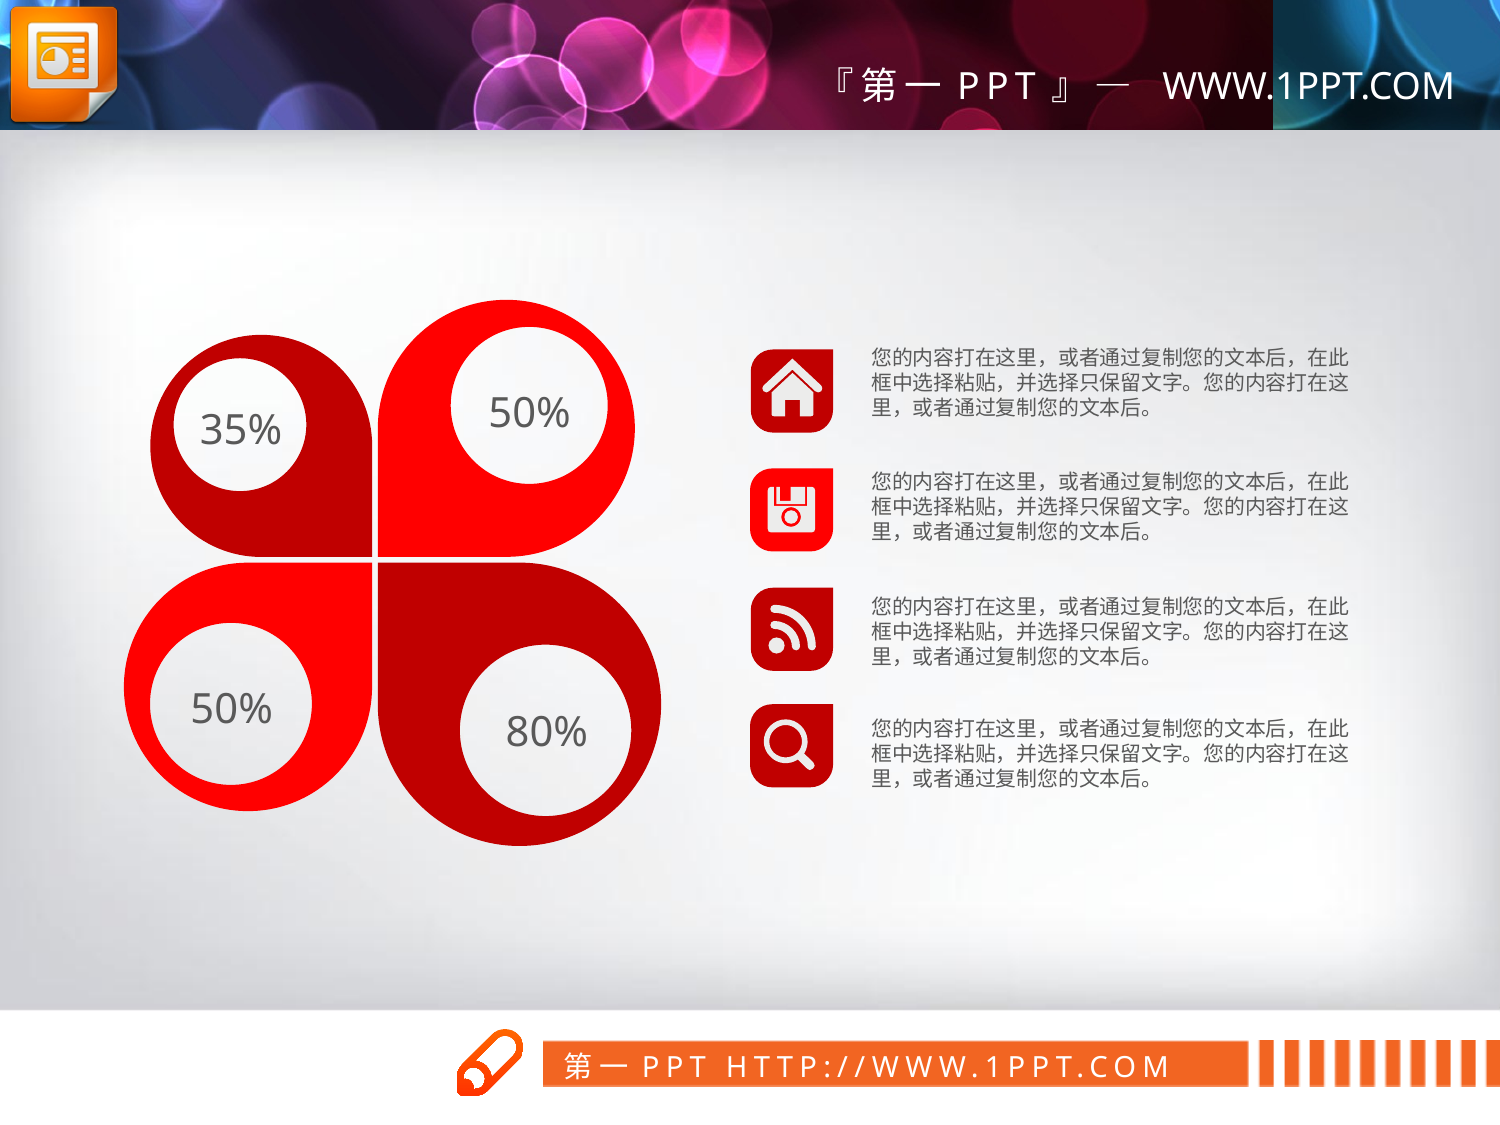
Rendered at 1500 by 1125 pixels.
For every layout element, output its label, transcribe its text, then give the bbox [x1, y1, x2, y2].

picture [543, 1040, 1500, 1087]
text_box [749, 468, 834, 552]
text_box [750, 349, 834, 433]
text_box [377, 562, 662, 847]
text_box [749, 703, 834, 788]
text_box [149, 334, 372, 558]
picture [0, 0, 1500, 1012]
text_box 您的内容打在这里，或者通过复制您的文本后，在此框中选择粘贴，并选择只保留文字。您的内容打在这里，或者通过复制您的文本后。 [856, 337, 1374, 427]
text_box 您的内容打在这里，或者通过复制您的文本后，在此框中选择粘贴，并选择只保留文字。您的内容打在这里，或者通过复制您的文本后。 [856, 461, 1374, 552]
text_box 您的内容打在这里，或者通过复制您的文本后，在此框中选择粘贴，并选择只保留文字。您的内容打在这里，或者通过复制您的文本后。 [856, 586, 1374, 676]
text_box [750, 587, 834, 672]
text_box 您的内容打在这里，或者通过复制您的文本后，在此框中选择粘贴，并选择只保留文字。您的内容打在这里，或者通过复制您的文本后。 [856, 708, 1374, 798]
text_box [123, 562, 373, 812]
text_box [377, 299, 636, 558]
